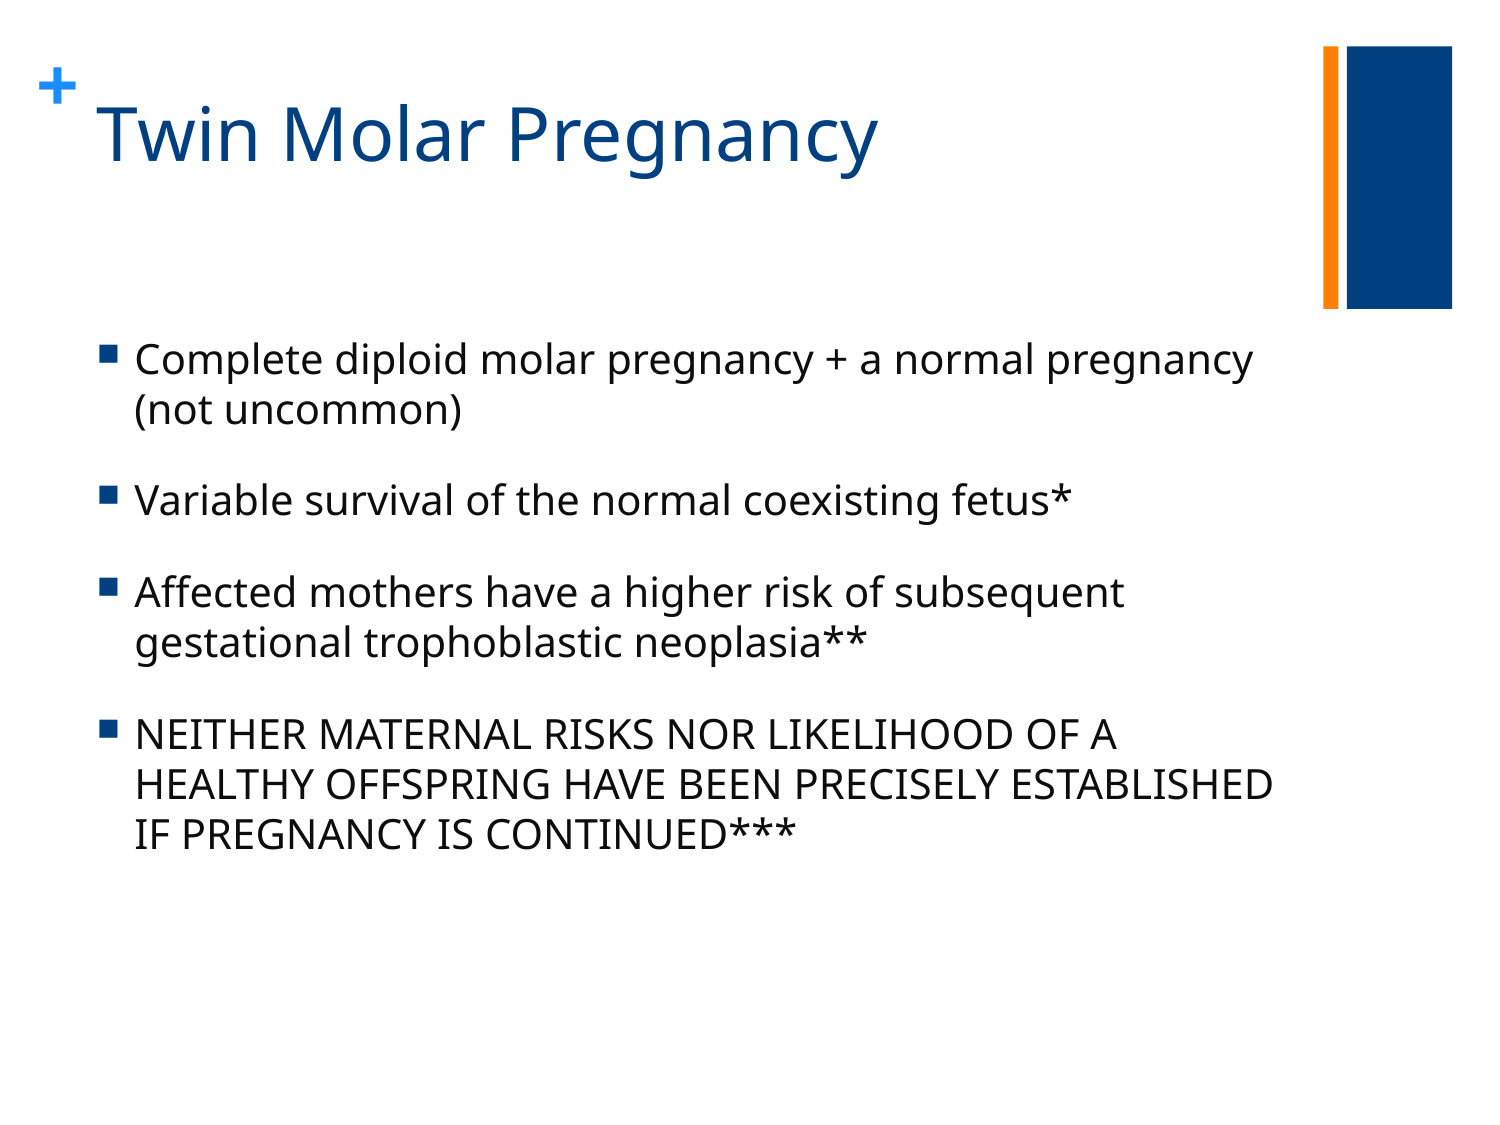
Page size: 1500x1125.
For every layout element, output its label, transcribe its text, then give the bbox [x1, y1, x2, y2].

list Complete diploid molar pregnancy + a normal pregnancy (not uncommon) Variable survival of the normal coexisting fetus* Affected mothers have a higher risk of subsequent gestational trophoblastic neoplasia** NEITHER MATERNAL RISKS NOR LIKELIHOOD OF A HEALTHY OFFSPRING HAVE BEEN PRECISELY ESTABLISHED IF PREGNANCY IS CONTINUED*** [81, 324, 1322, 1005]
title Twin Molar Pregnancy [81, 79, 1322, 263]
